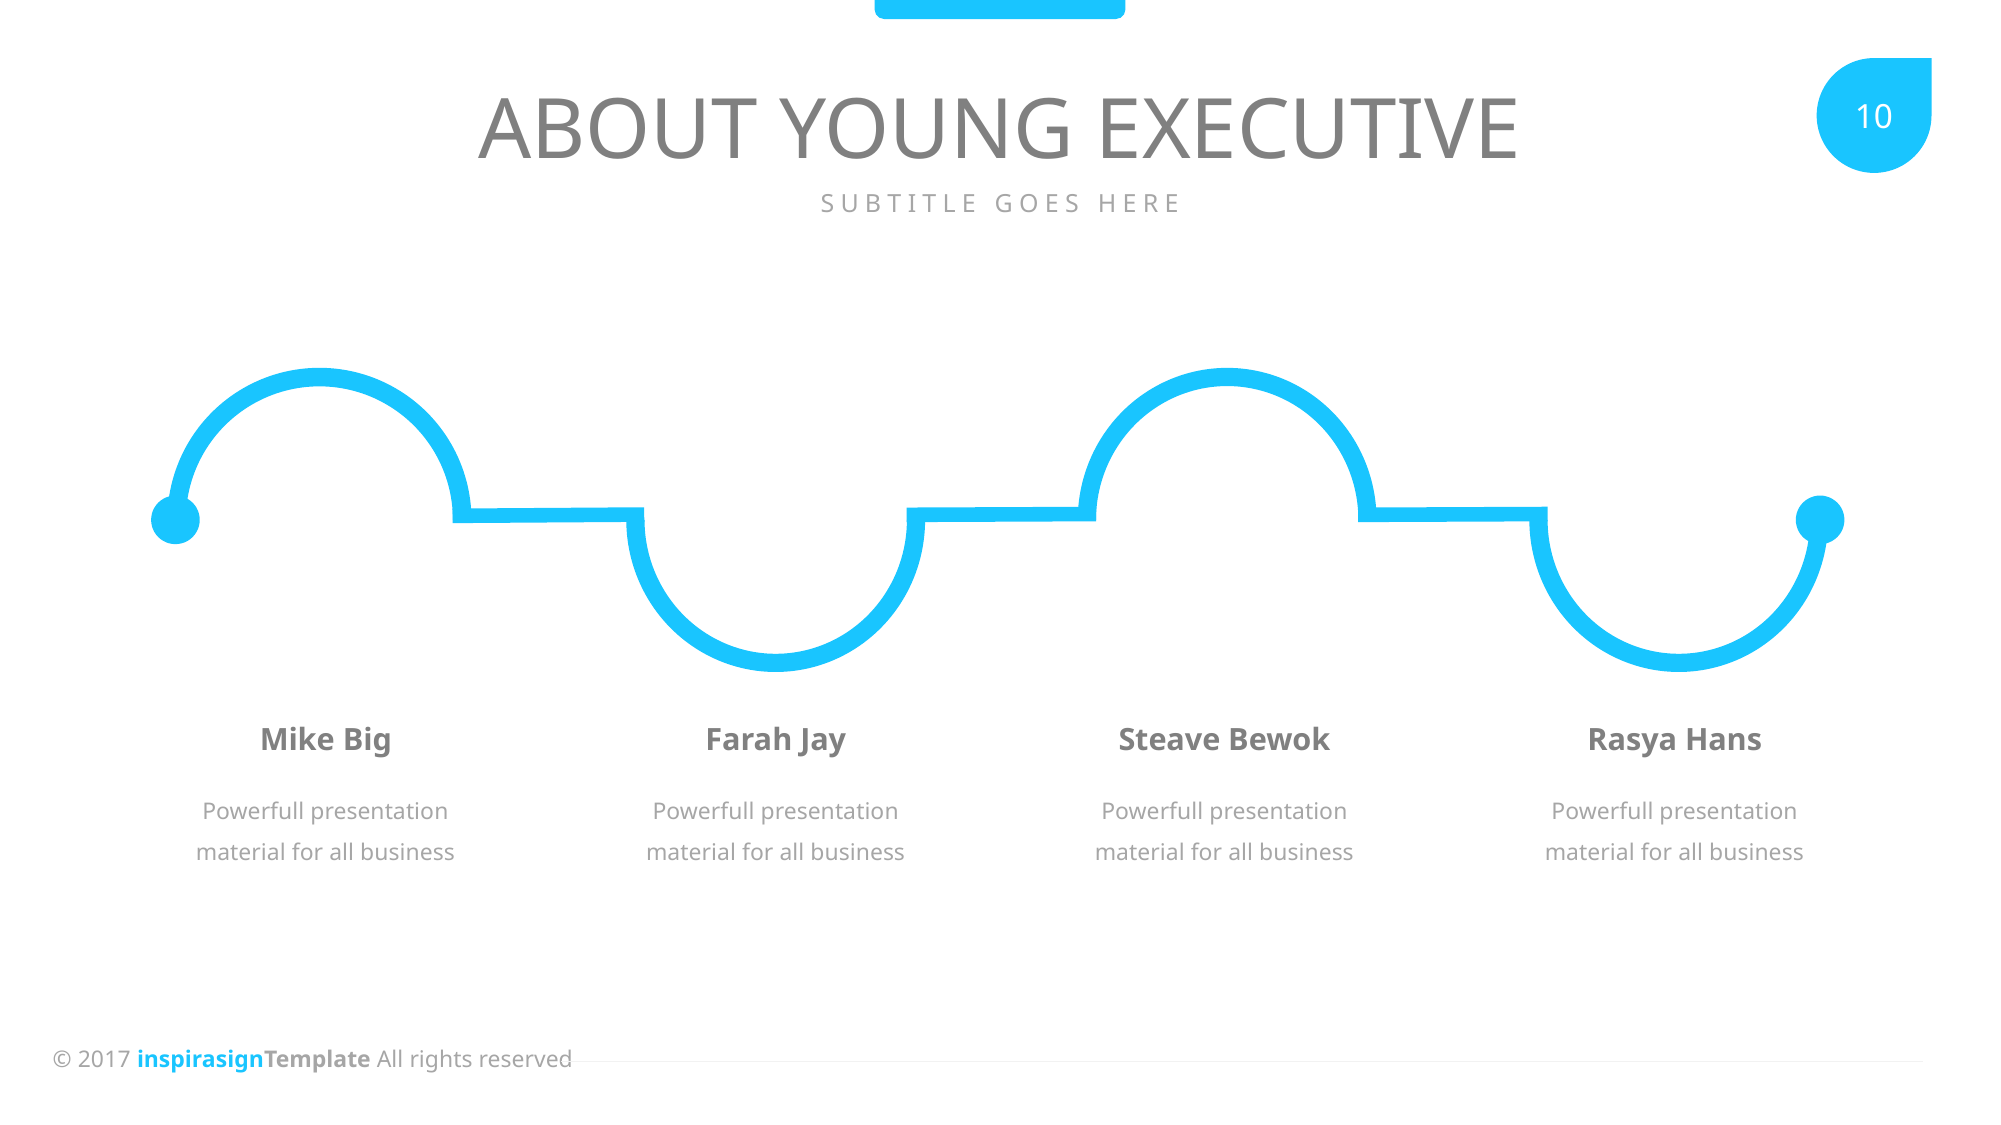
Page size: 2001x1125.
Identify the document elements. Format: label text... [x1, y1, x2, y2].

text_box Powerfull presentation material for all business [1057, 775, 1392, 873]
text_box Powerfull presentation material for all business [608, 775, 943, 873]
text_box SUBTITLE GOES HERE [805, 180, 1195, 225]
text_box Mike Big [244, 712, 407, 765]
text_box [151, 367, 1845, 672]
text_box ABOUT YOUNG EXECUTIVE [463, 68, 1537, 183]
text_box Rasya Hans [1572, 712, 1777, 765]
text_box Farah Jay [690, 712, 861, 765]
picture [1081, 380, 1373, 672]
picture [177, 380, 469, 672]
picture [629, 380, 921, 672]
text_box Powerfull presentation material for all business [158, 775, 493, 873]
text_box Powerfull presentation material for all business [1507, 775, 1842, 873]
picture [1533, 380, 1825, 672]
text_box Steave Bewok [1103, 712, 1346, 765]
